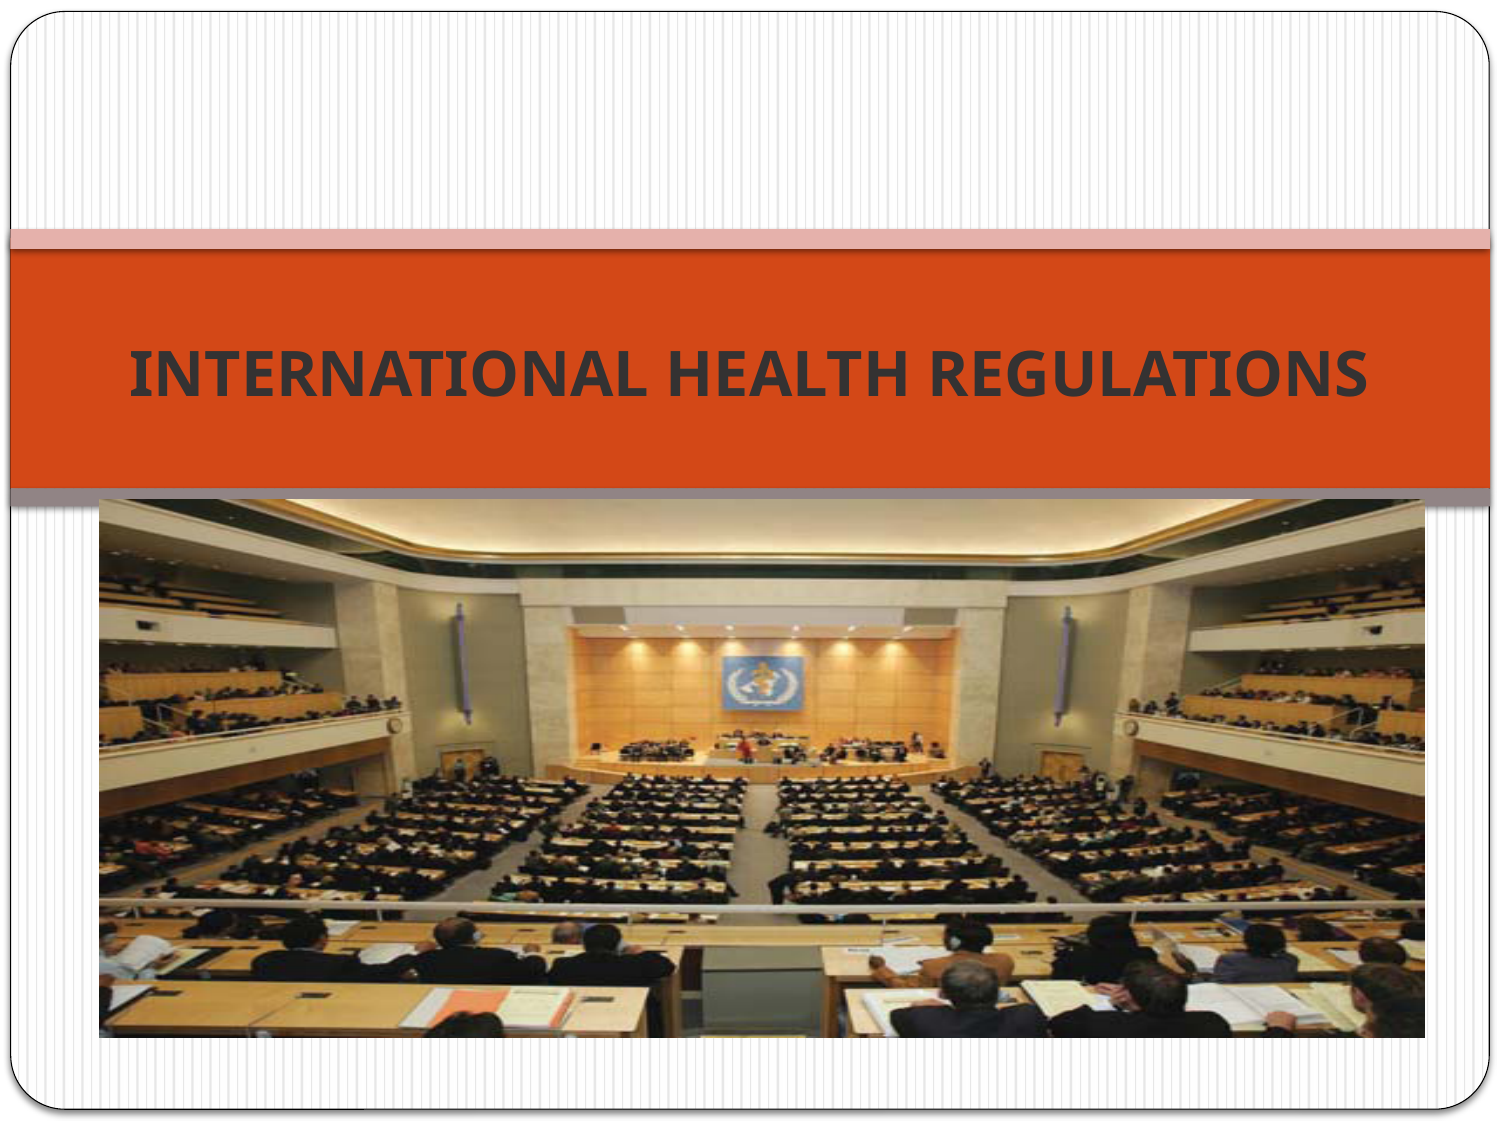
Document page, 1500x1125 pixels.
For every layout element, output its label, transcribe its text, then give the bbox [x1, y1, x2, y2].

title INTERNATIONAL HEALTH REGULATIONS [112, 287, 1388, 463]
picture [99, 499, 1426, 1038]
